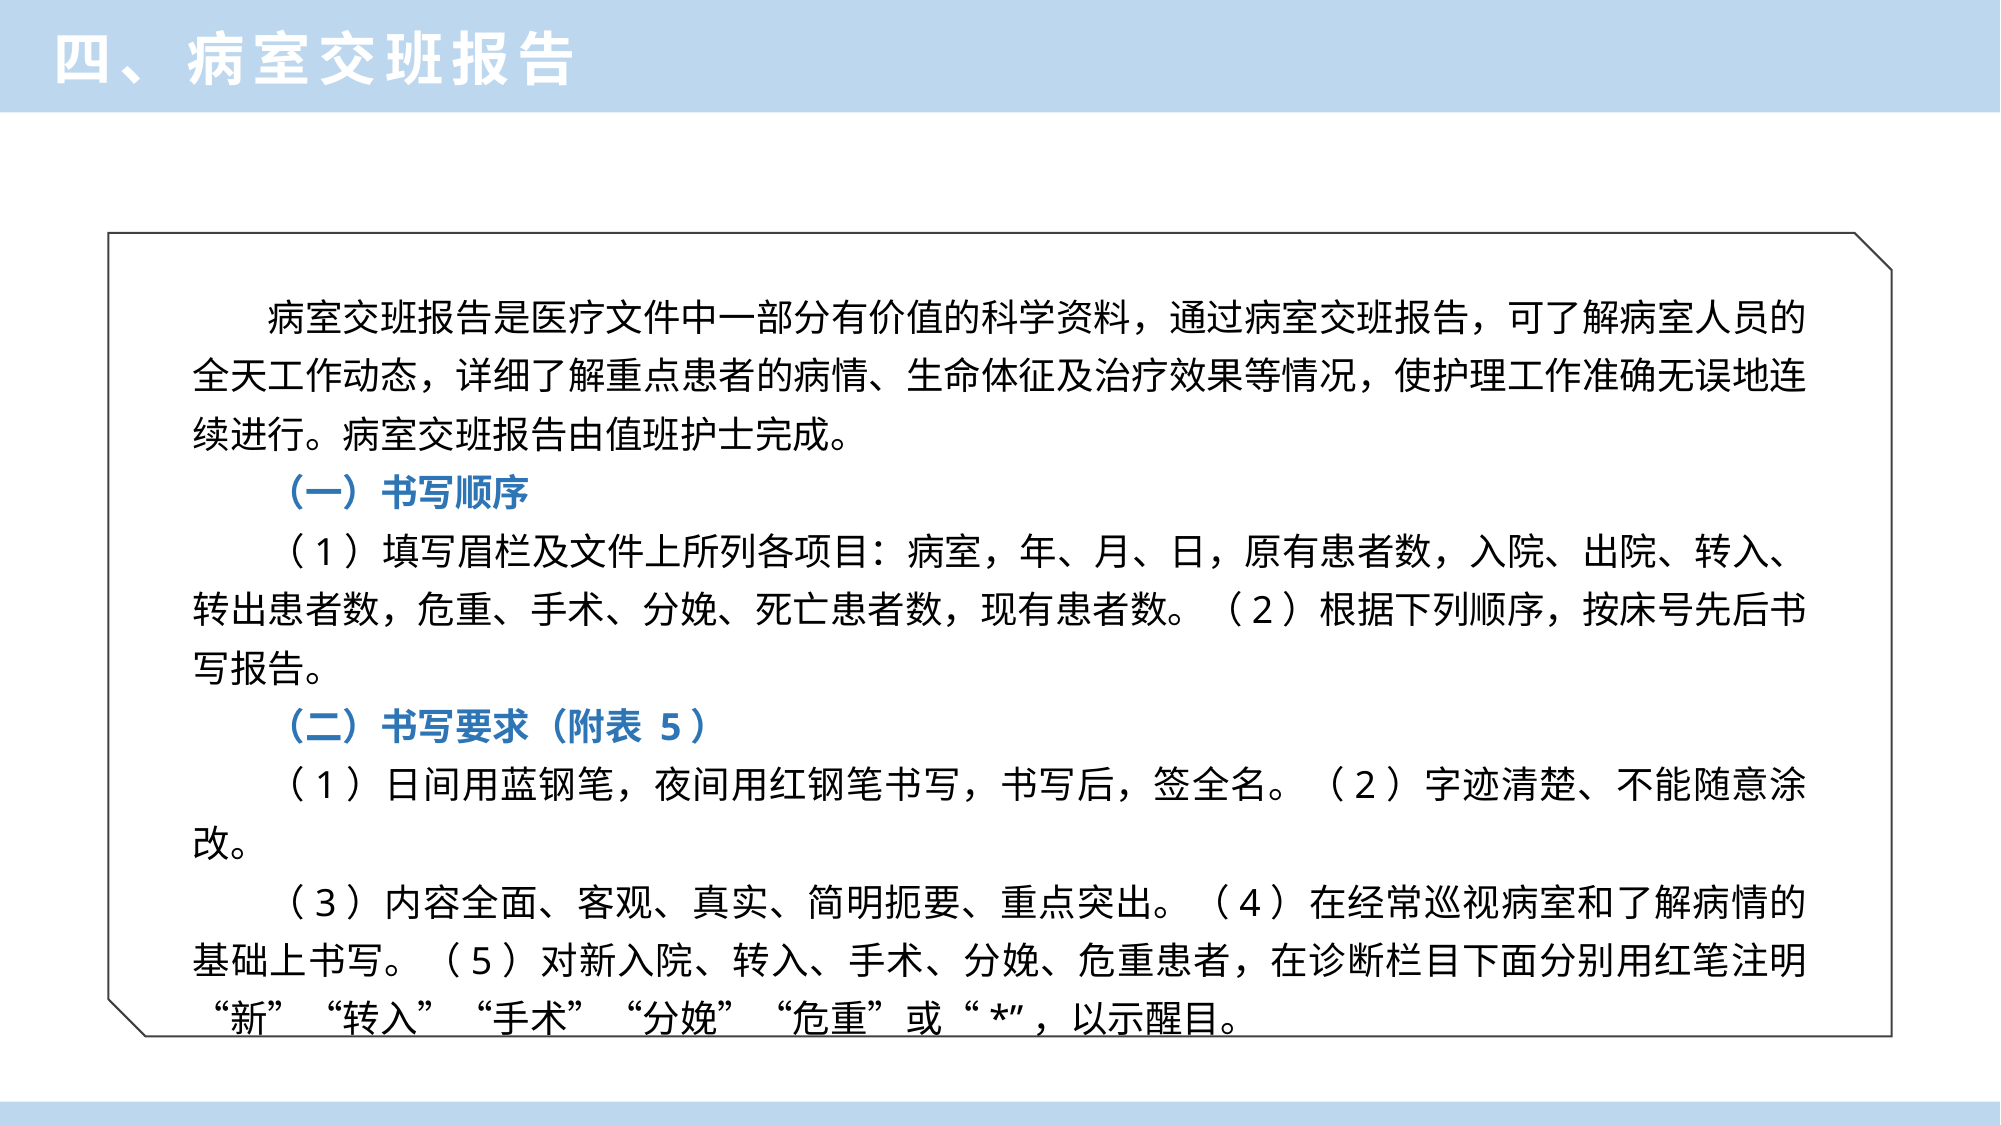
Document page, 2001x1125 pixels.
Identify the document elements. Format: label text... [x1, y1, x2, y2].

text_box 病室交班报告是医疗文件中一部分有价值的科学资料，通过病室交班报告，可了解病室人员的全天工作动态，详细了解重点患者的病情、生命体征及治疗效果等情况，使护理工作准确无误地连续进行。病室交班报告由值班护士完成。 （一）书写顺序 （1）填写眉栏及文件上所列各项目：病室，年、月、日，原有患者数，入院、出院、转入、转出患者数，危重、手术、分娩、死亡患者数，现有患者数。（2）根据下列顺序，按床号先后书写报告。 （二）书写要求（附表 5） （1）日间用蓝钢笔，夜间用红钢笔书写，书写后，签全名。（2）字迹清楚、不能随意涂改。 （3）内容全面、客观、真实、简明扼要、重点突出。（4）在经常巡视病室和了解病情的基础上书写。（5）对新入院、转入、手术、分娩、危重患者，在诊断栏目下面分别用红笔注明“新”“转入”“手术”“分娩”“危重”或“*”，以示醒目。 [177, 272, 1822, 1048]
text_box 四、病室交班报告 [41, 16, 589, 98]
text_box [107, 231, 1893, 1038]
